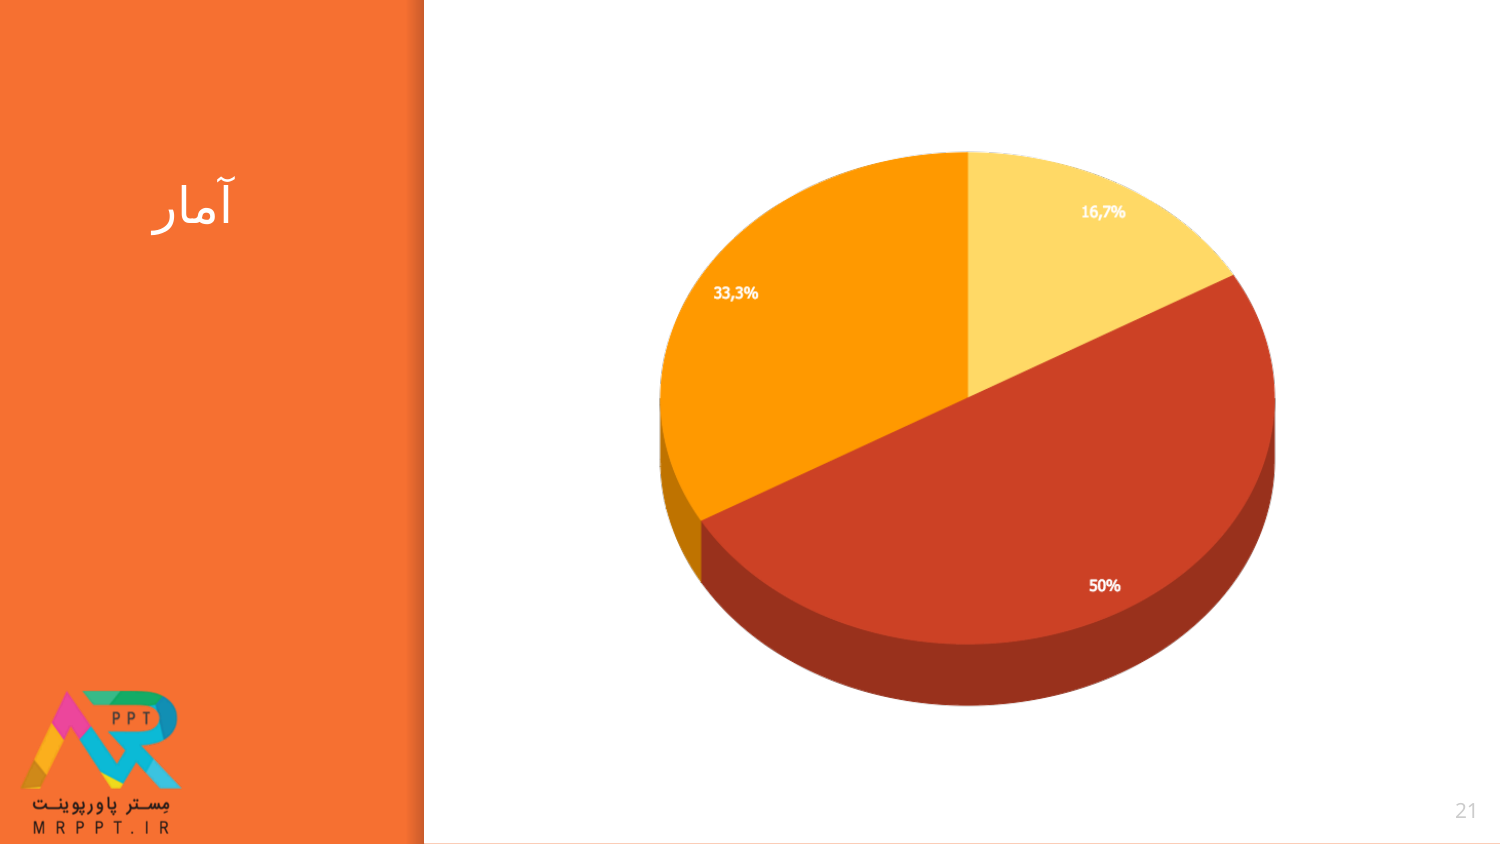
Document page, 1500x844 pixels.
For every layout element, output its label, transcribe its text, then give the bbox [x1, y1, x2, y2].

picture [597, 122, 1337, 736]
title آمار [33, 158, 369, 812]
slide_number 21 [1403, 779, 1494, 844]
picture [0, 682, 201, 844]
